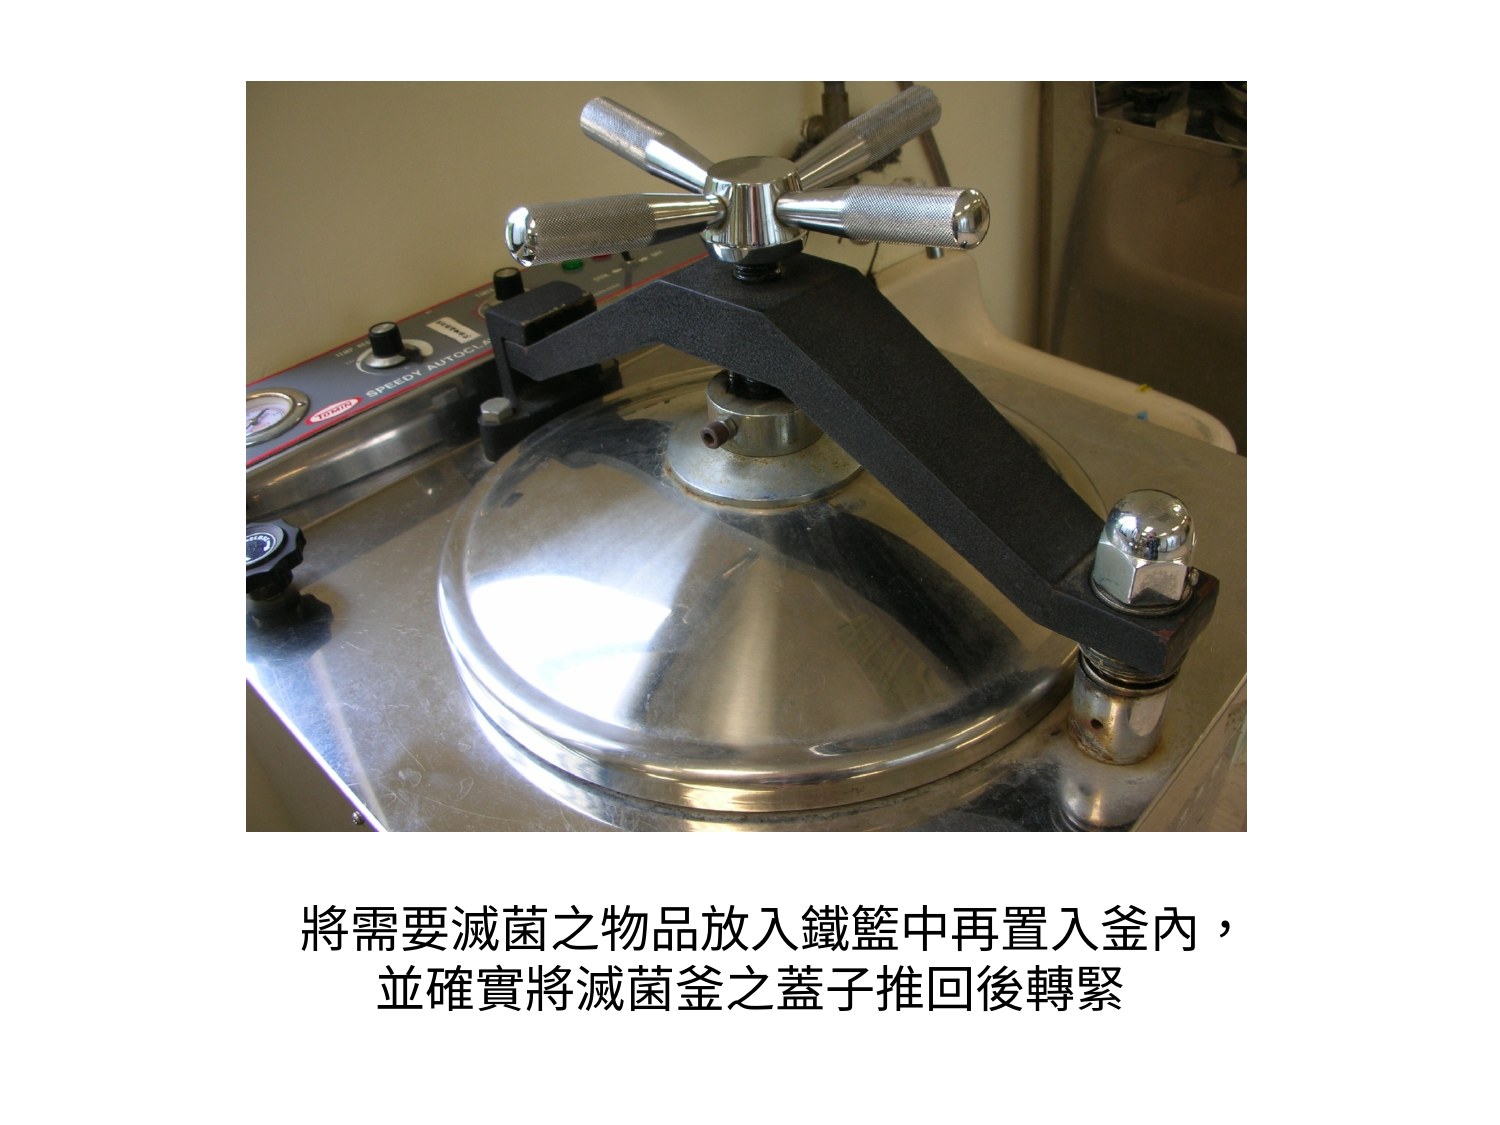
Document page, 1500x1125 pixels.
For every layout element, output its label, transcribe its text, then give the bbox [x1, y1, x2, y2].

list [245, 81, 1247, 833]
text_box 將需要滅菌之物品放入鐵籃中再置入釜內，並確實將滅菌釜之蓋子推回後轉緊 [269, 890, 1231, 1026]
